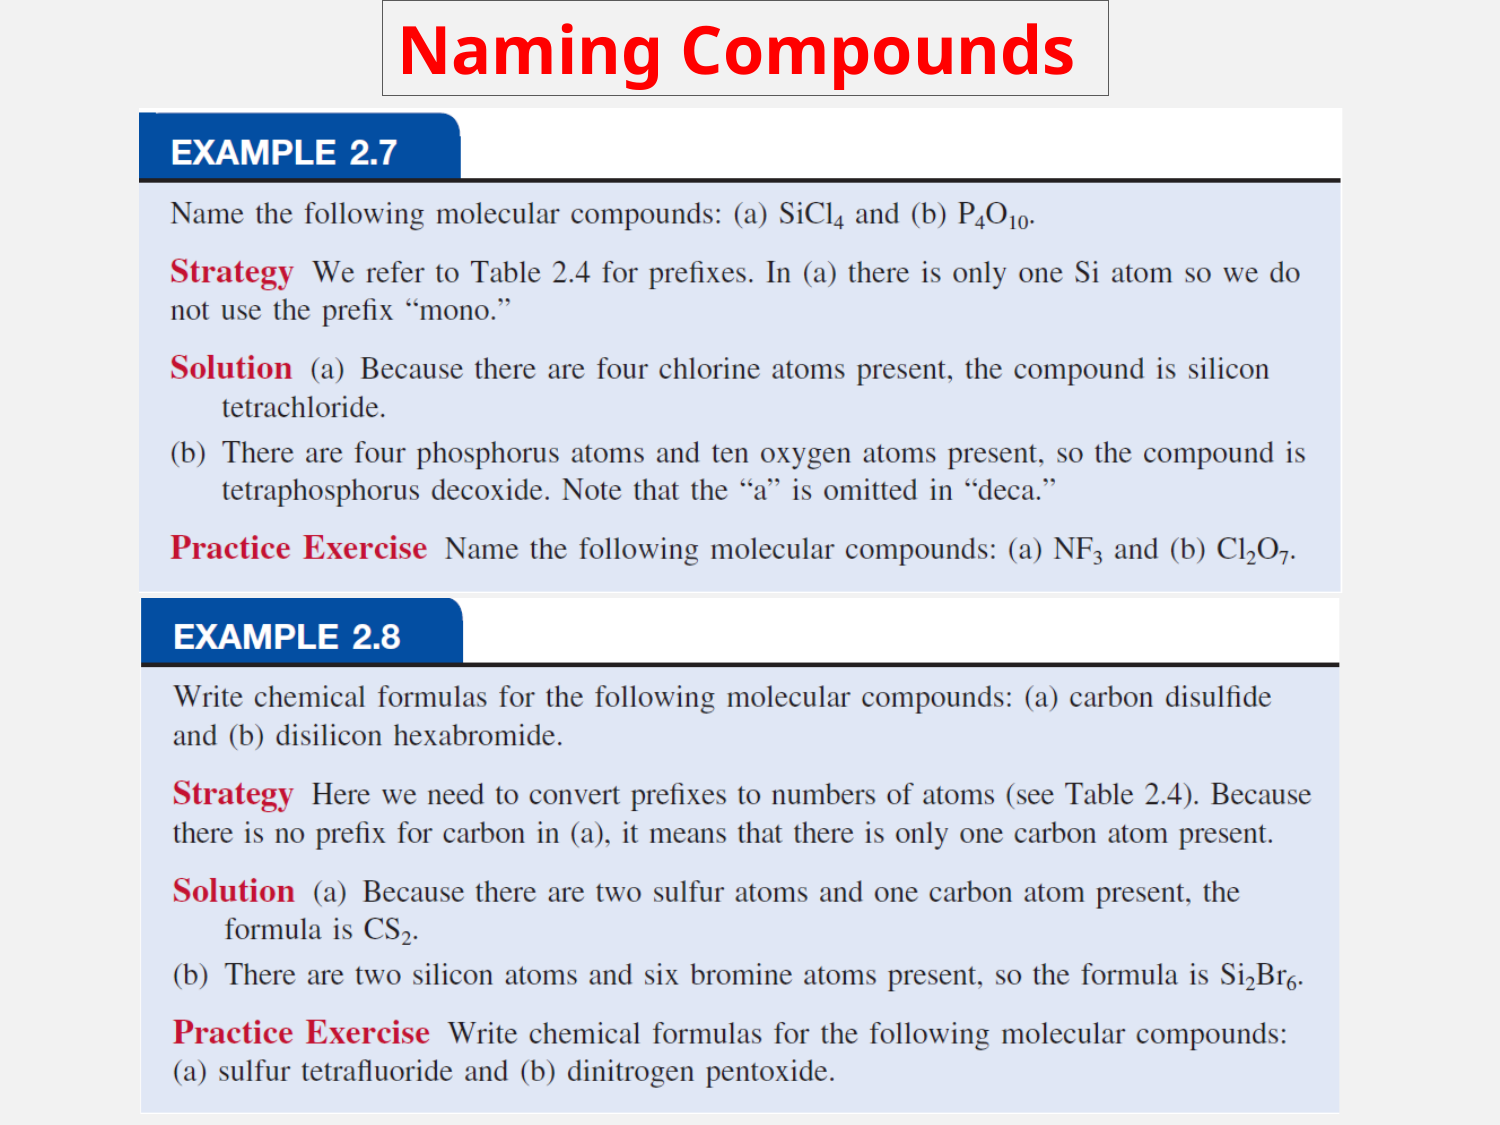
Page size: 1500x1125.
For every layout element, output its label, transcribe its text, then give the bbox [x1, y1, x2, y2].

picture [140, 598, 1340, 1114]
text_box Naming Compounds [382, 0, 1109, 96]
picture [138, 108, 1343, 593]
